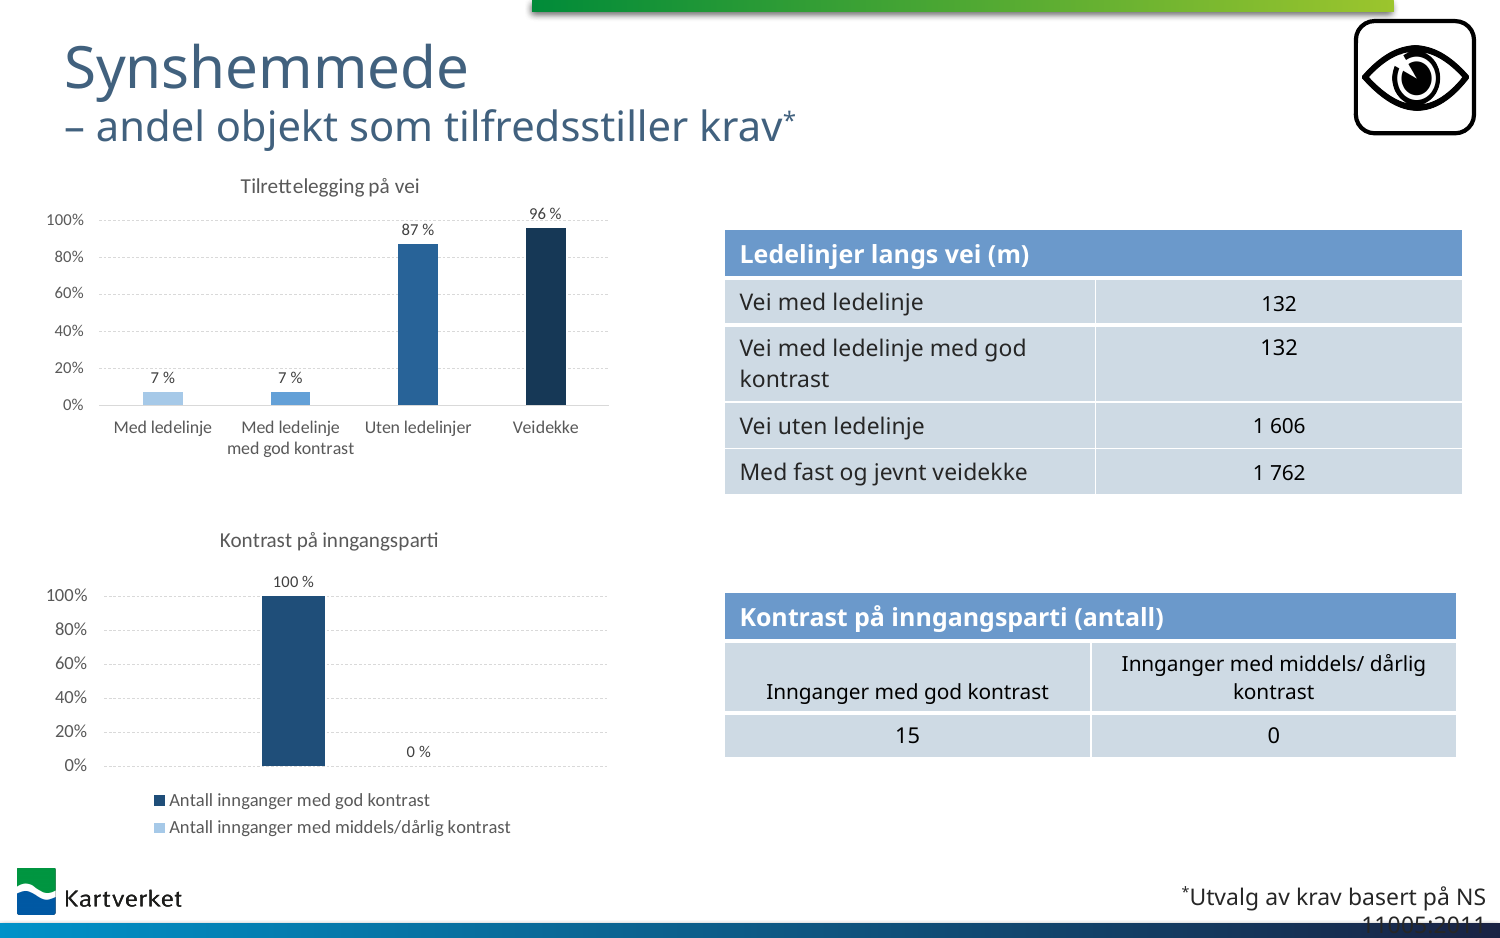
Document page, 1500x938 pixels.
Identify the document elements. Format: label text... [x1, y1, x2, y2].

picture [41, 520, 618, 846]
text_box Synshemmede – andel objekt som tilfredsstiller krav* [49, 24, 1431, 158]
table_cell 15 [725, 715, 1090, 757]
table_cell Vei med ledelinje [725, 280, 1095, 323]
table_cell Med fast og jevnt veidekke [725, 449, 1095, 494]
table_cell Vei uten ledelinje [725, 403, 1095, 448]
picture [41, 166, 619, 492]
table_cell Vei med ledelinje med god kontrast [725, 327, 1095, 401]
table_cell 132 [1096, 327, 1462, 401]
table_cell 132 [1096, 280, 1462, 323]
table_header Kontrast på inngangsparti (antall) [725, 593, 1456, 639]
text_box *Utvalg av krav basert på NS 11005:2011 [1068, 873, 1500, 938]
table_cell Innganger med middels/ dårlig kontrast [1092, 643, 1456, 711]
table_cell 1 762 [1096, 449, 1462, 494]
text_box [1355, 20, 1475, 134]
table_cell Innganger med god kontrast [725, 643, 1090, 711]
table_header Ledelinjer langs vei (m) [725, 230, 1462, 276]
table_cell 0 [1092, 715, 1456, 757]
table_cell 1 606 [1096, 403, 1462, 448]
